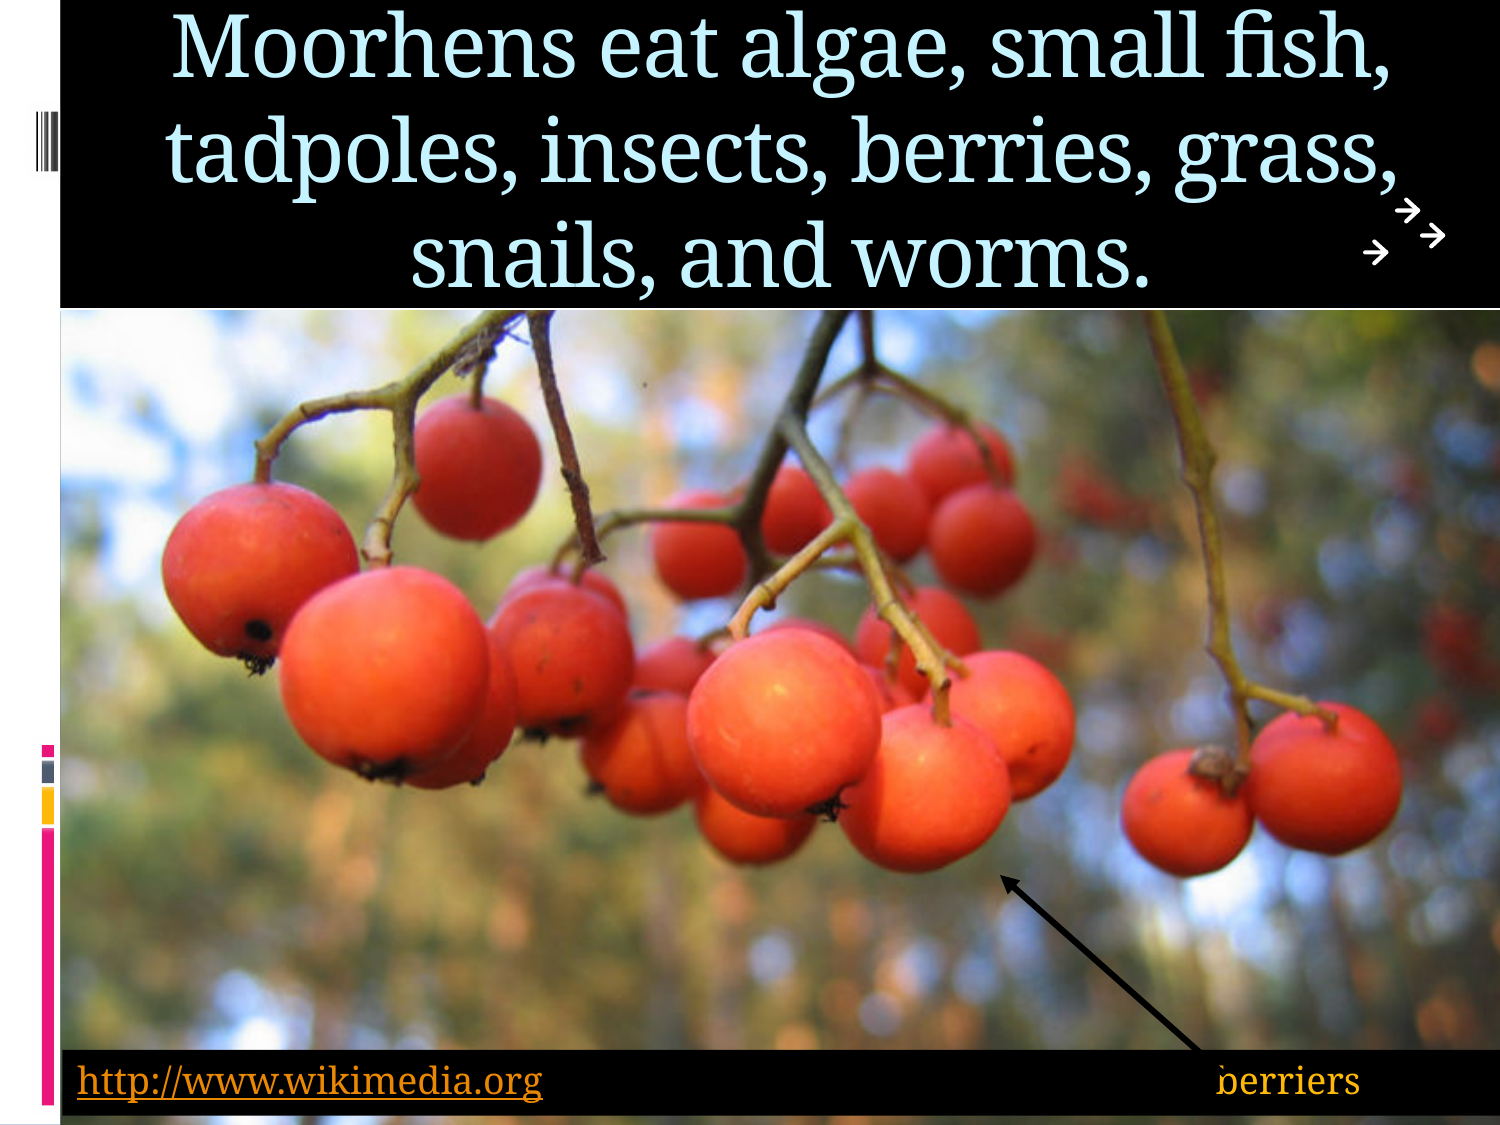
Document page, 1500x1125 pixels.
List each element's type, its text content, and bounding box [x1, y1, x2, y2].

title Moorhens eat algae, small fish, tadpoles, insects, berries, grass, snails, and worms. [62, 0, 1500, 301]
picture [59, 310, 1500, 1125]
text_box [999, 874, 1226, 1076]
